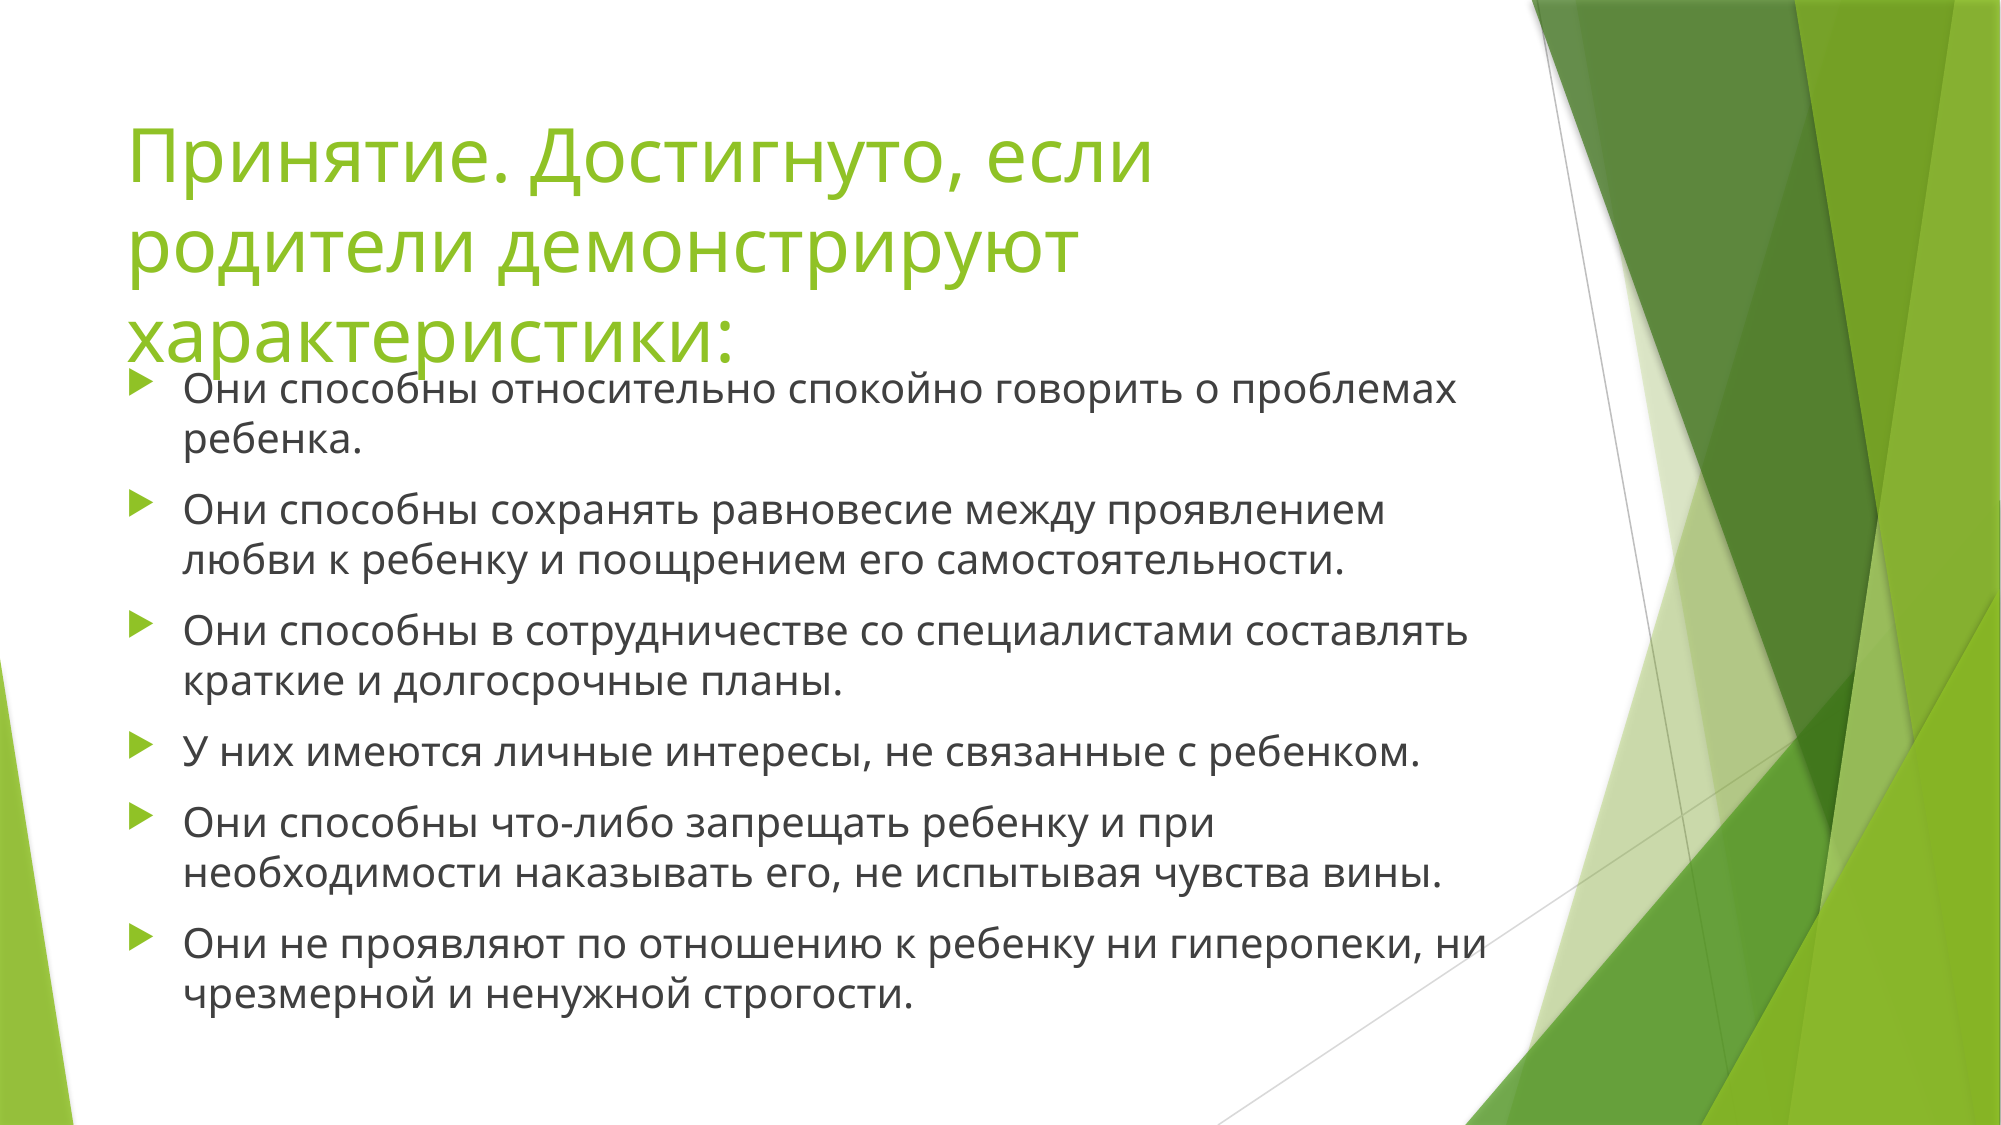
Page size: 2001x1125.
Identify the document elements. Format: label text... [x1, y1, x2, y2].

title Принятие. Достигнуто, если родители демонстрируют характеристики: [111, 99, 1522, 317]
list Они способны относительно спокойно говорить о проблемах ребенка. Они способны сохранять равновесие между проявлением любви к ребенку и поощрением его самостоятельности. Они способны в сотрудничестве со специалистами составлять краткие и долгосрочные планы. У них имеются личные интересы, не связанные с ребенком. Они способны что-либо запрещать ребенку и при необходимости наказывать его, не испытывая чувства вины. Они не проявляют по отношению к ребенку ни гиперопеки, ни чрезмерной и ненужной строгости. [111, 354, 1522, 992]
